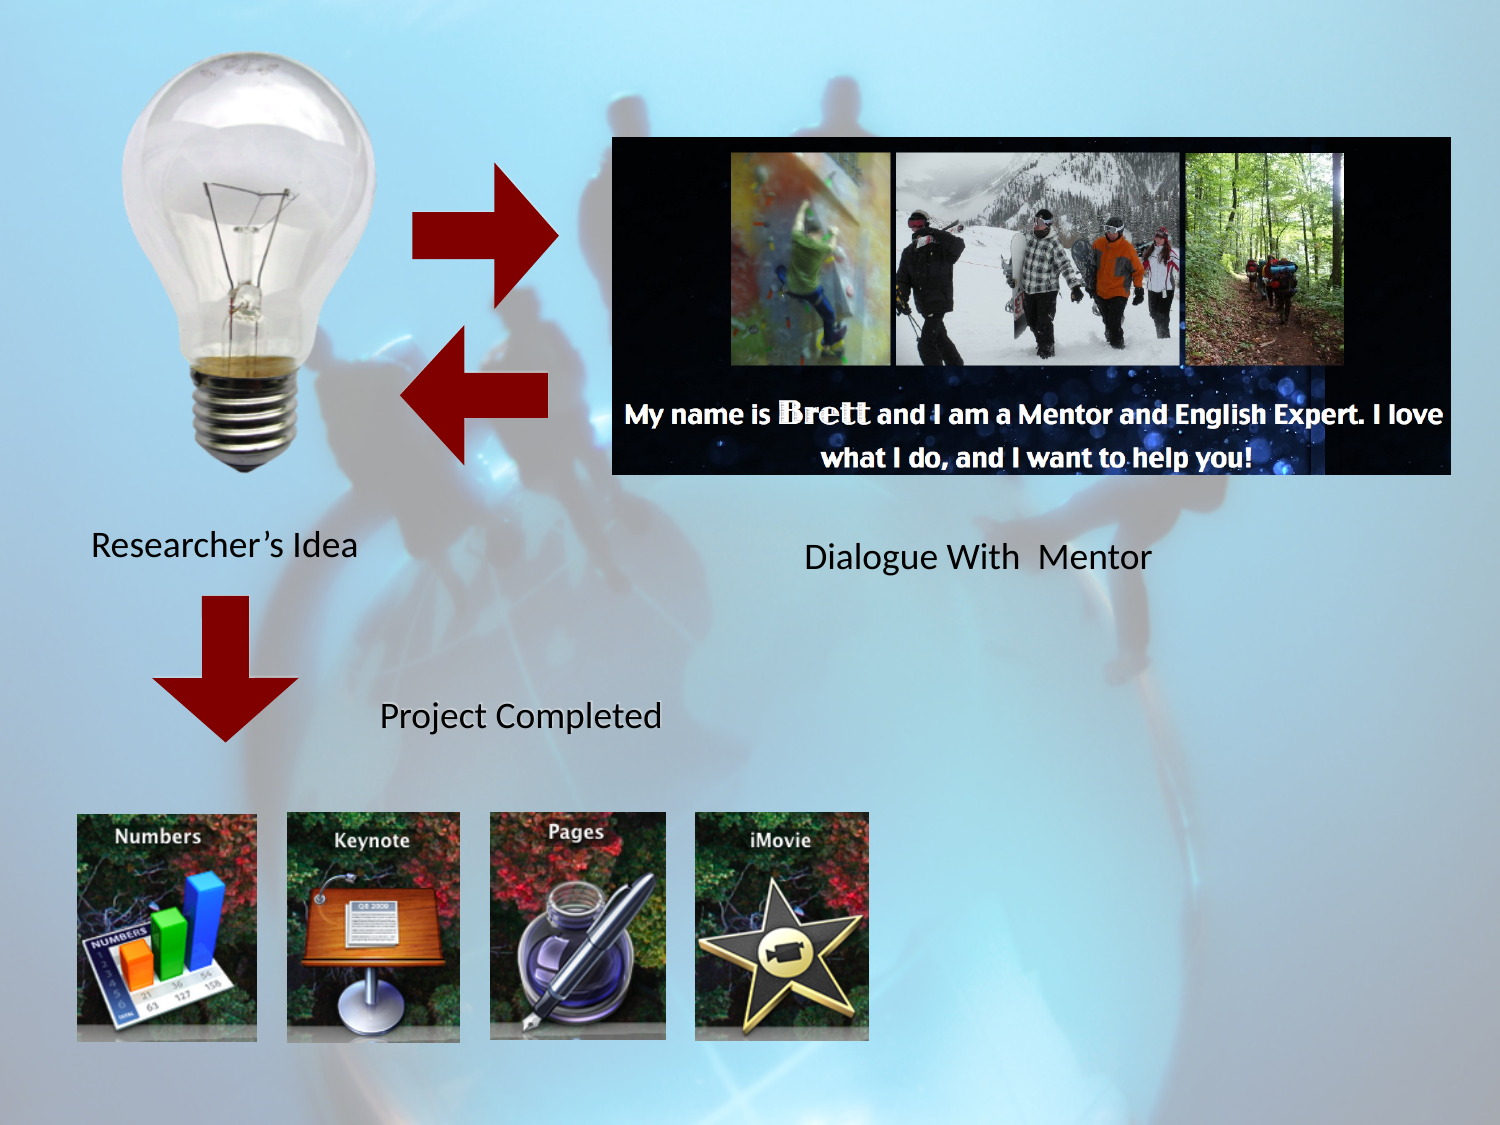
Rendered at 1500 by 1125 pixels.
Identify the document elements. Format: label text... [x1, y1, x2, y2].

text_box Researcher’s Idea [76, 512, 374, 573]
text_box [77, 595, 869, 1044]
text_box Dialogue With Mentor [789, 524, 1168, 585]
picture [612, 137, 1451, 475]
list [0, 49, 636, 476]
